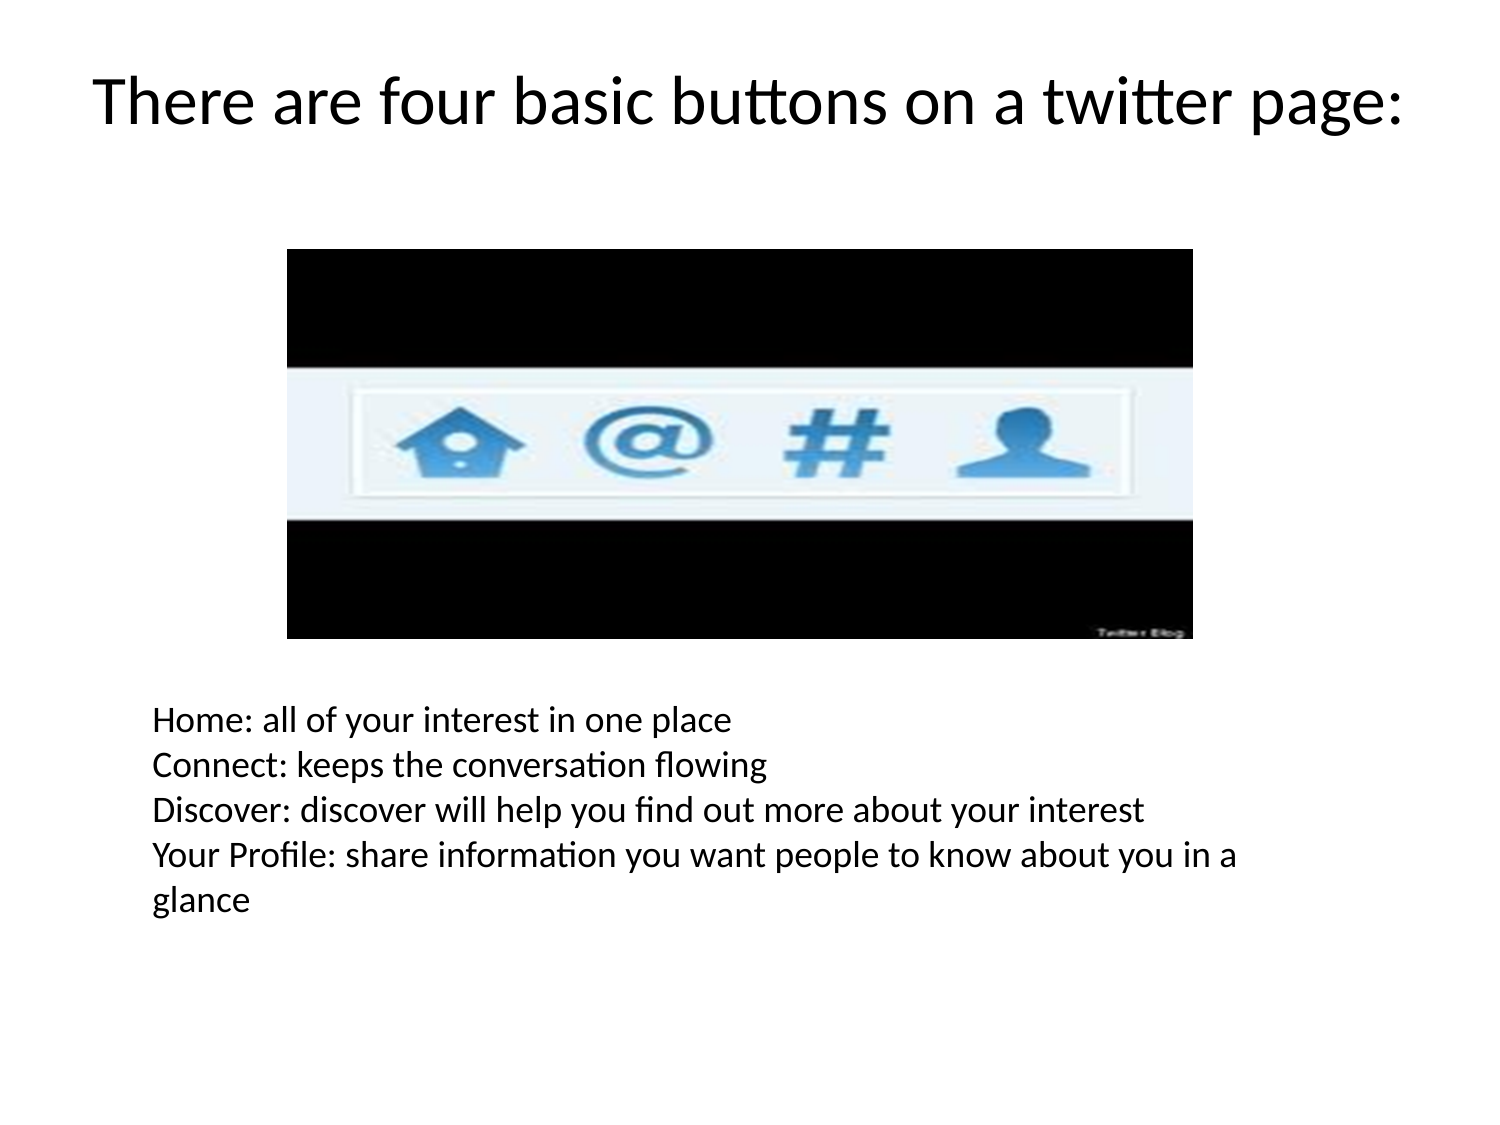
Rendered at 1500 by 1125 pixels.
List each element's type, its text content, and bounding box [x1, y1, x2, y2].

text_box Home: all of your interest in one place Connect: keeps the conversation flowing Discover: discover will help you find out more about your interest Your Profile: share information you want people to know about you in a glance [137, 687, 1300, 928]
title There are four basic buttons on a twitter page: [75, 45, 1425, 233]
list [287, 249, 1193, 640]
